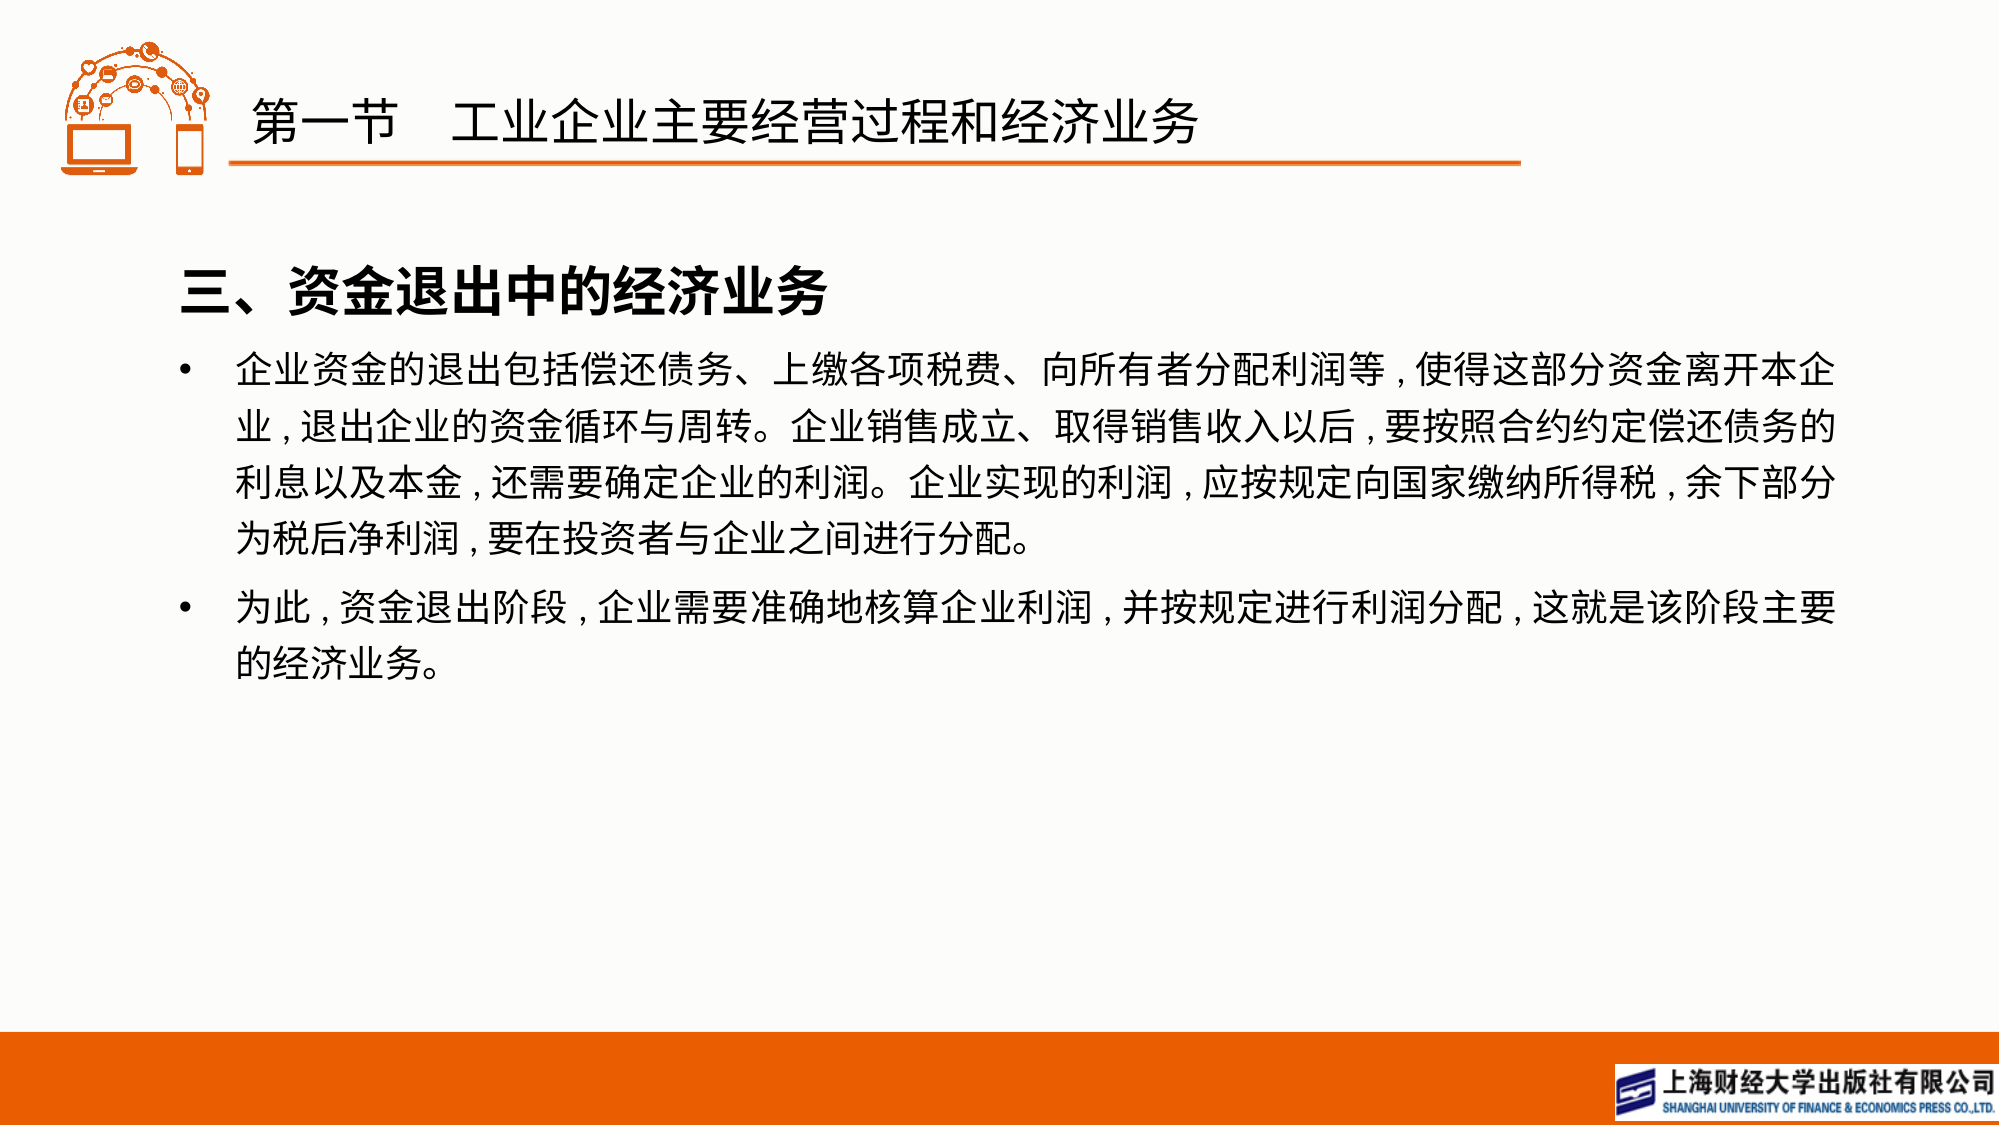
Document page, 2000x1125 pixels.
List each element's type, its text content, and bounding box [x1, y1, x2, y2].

list 三、资金退出中的经济业务 企业资金的退出包括偿还债务、上缴各项税费、向所有者分配利润等,使得这部分资金离开本企业,退出企业的资金循环与周转。企业销售成立、取得销售收入以后,要按照合约约定偿还债务的利息以及本金,还需要确定企业的利润。企业实现的利润,应按规定向国家缴纳所得税,余下部分为税后净利润,要在投资者与企业之间进行分配。 为此,资金退出阶段,企业需要准确地核算企业利润,并按规定进行利润分配,这就是该阶段主要的经济业务。 [163, 227, 1852, 1049]
picture [0, 0, 2000, 1125]
title 第一节 工业企业主要经营过程和经济业务 [235, 82, 1605, 189]
